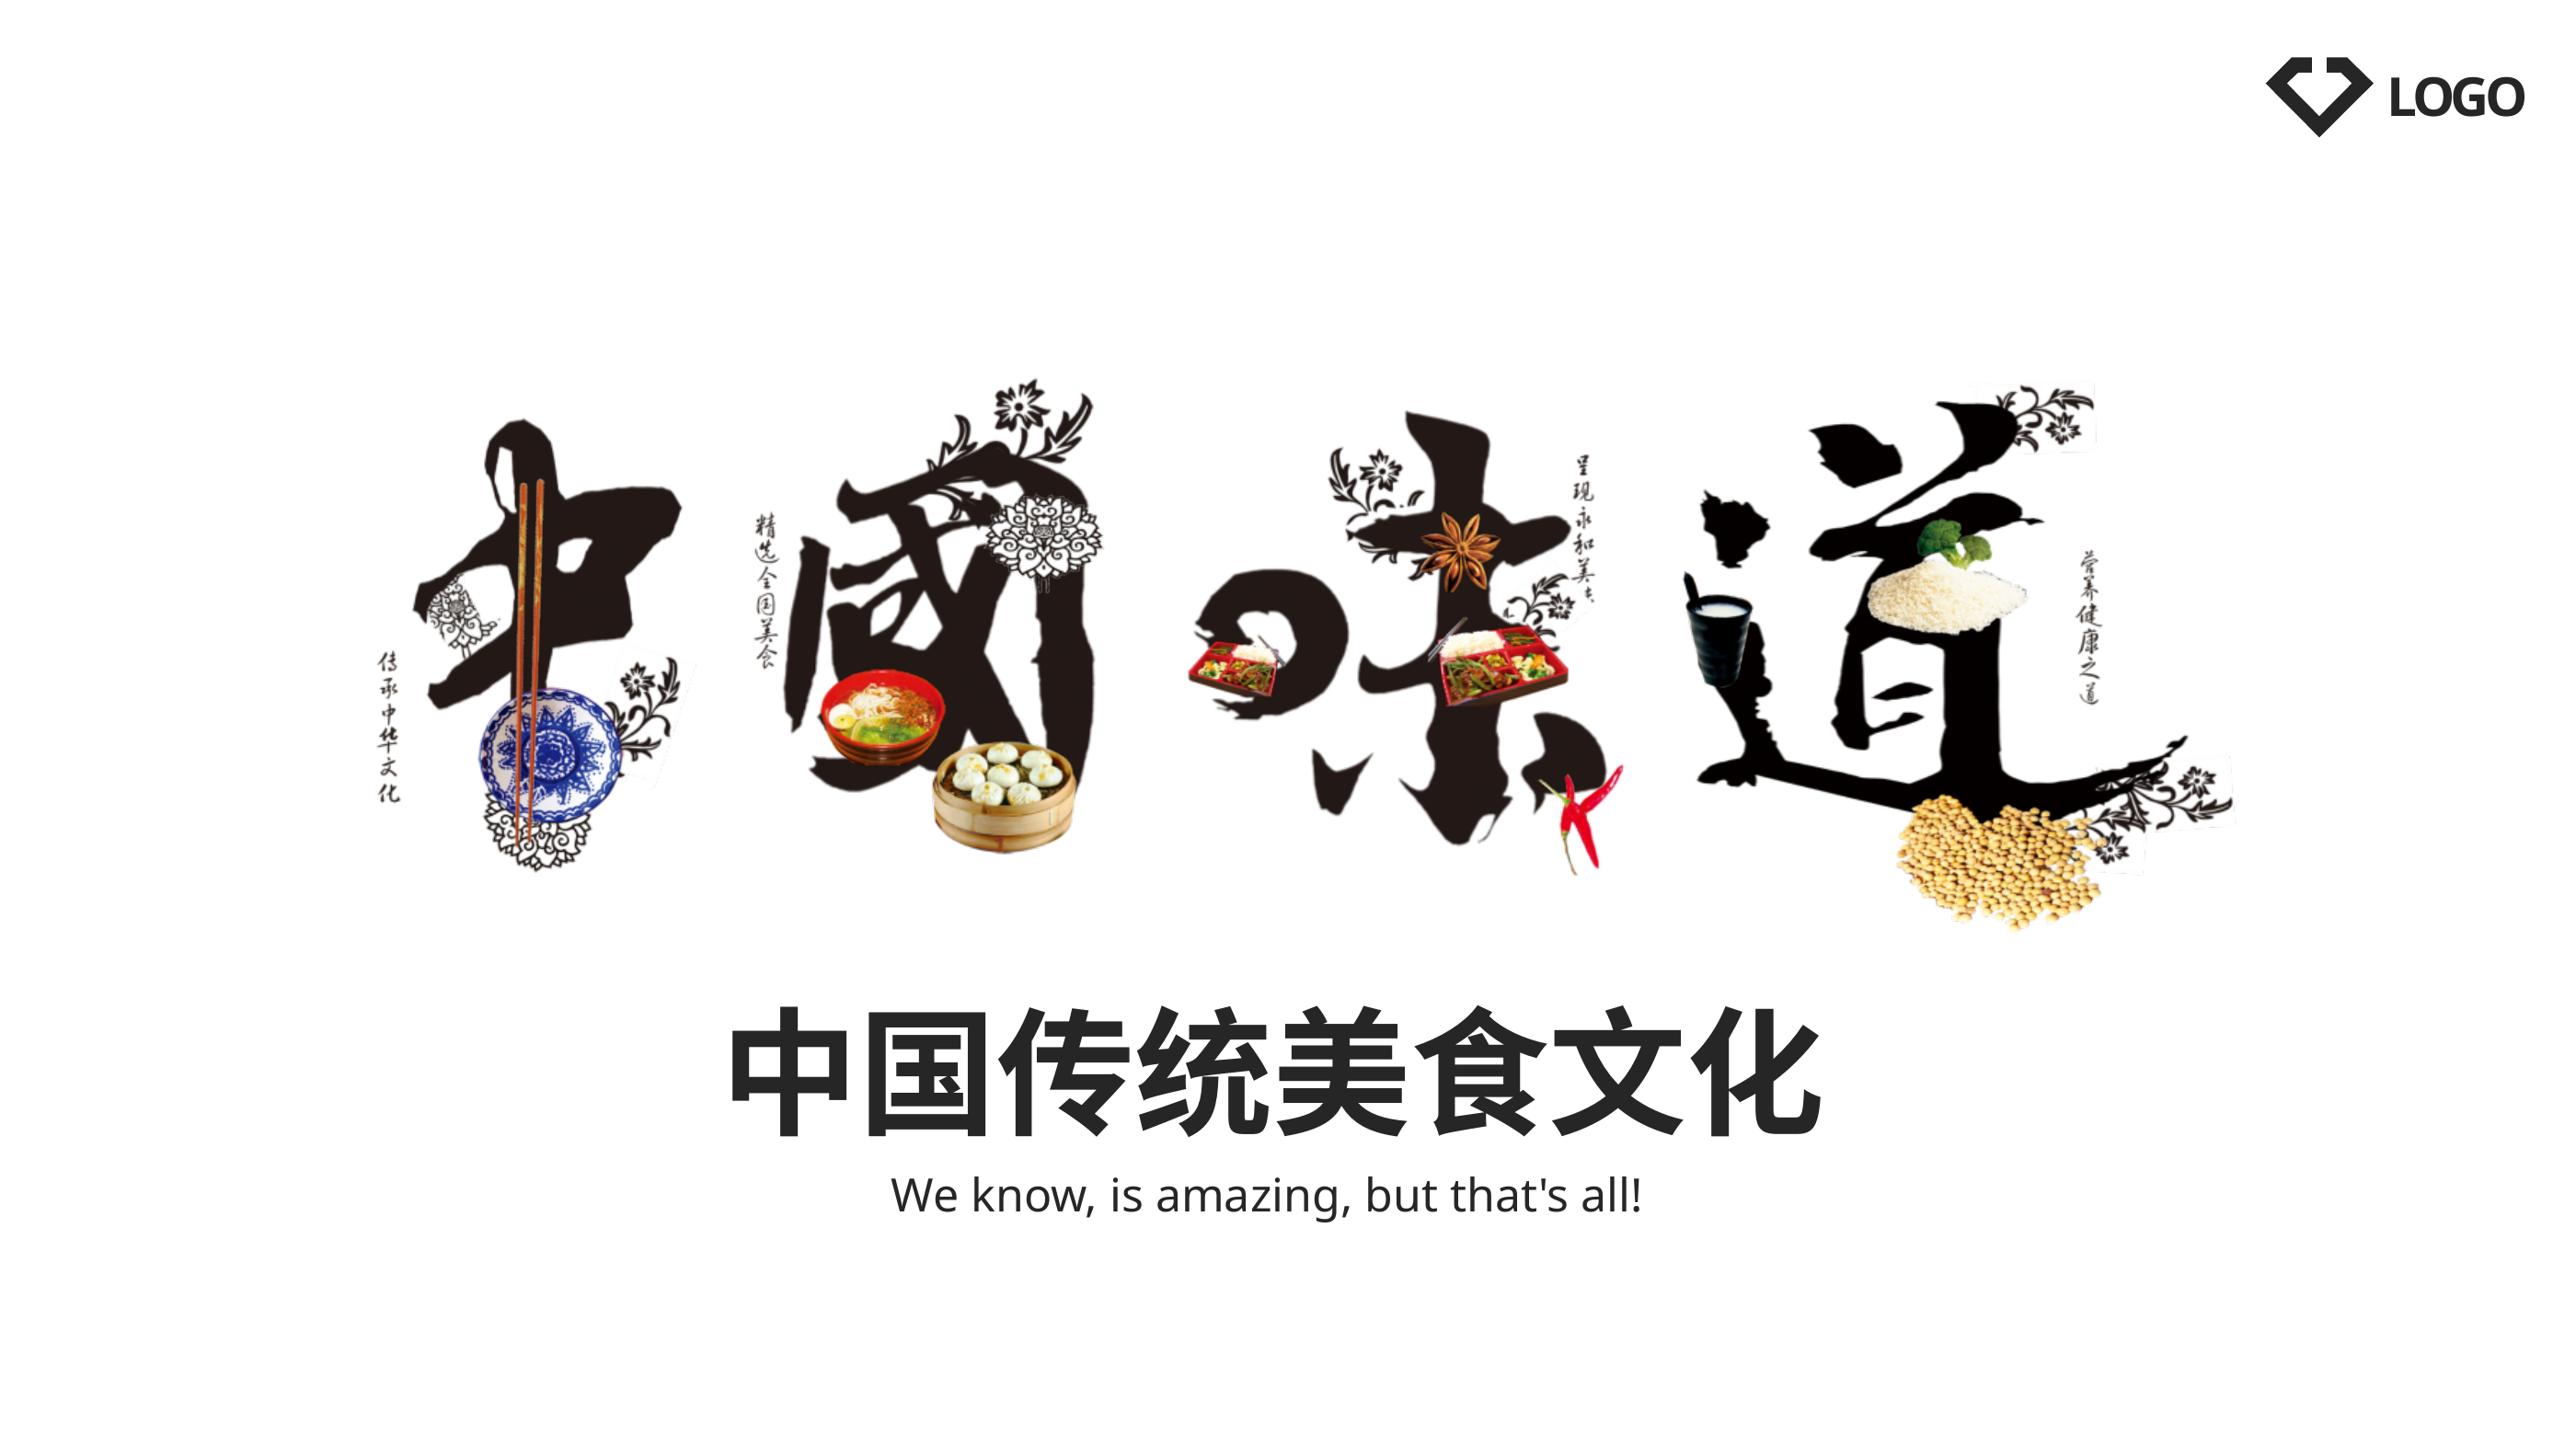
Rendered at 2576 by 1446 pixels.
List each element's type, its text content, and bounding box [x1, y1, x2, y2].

text_box We know, is amazing, but that's all! [742, 1165, 1793, 1222]
text_box 中国传统美食文化 [443, 979, 2102, 1160]
picture [213, 328, 2267, 961]
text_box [2265, 54, 2560, 138]
